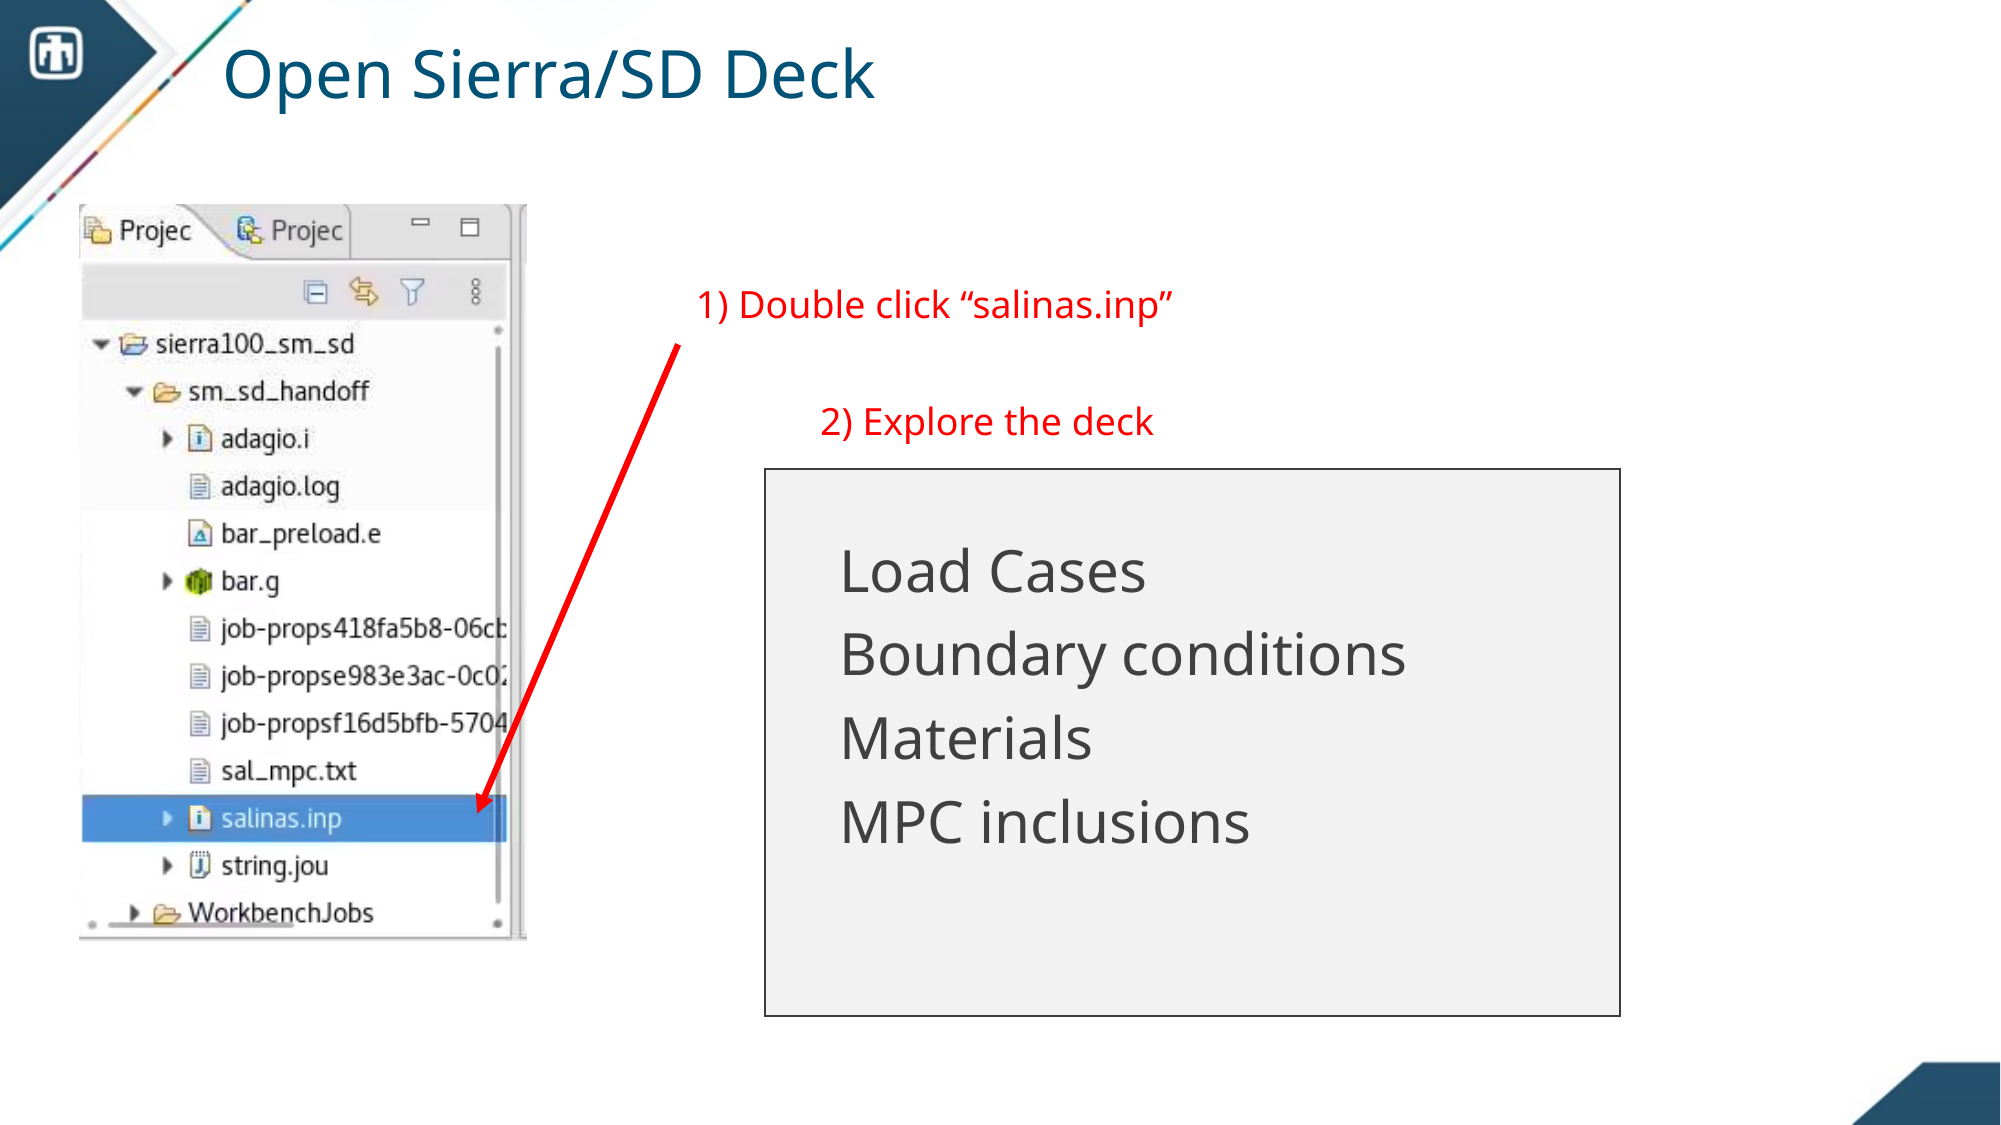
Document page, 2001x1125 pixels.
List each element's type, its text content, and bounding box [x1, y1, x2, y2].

picture [0, 0, 2001, 1125]
text_box 2) Explore the deck [805, 390, 973, 493]
text_box [764, 468, 1621, 1017]
title Open Sierra/SD Deck [222, 13, 1879, 141]
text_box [477, 344, 679, 814]
text_box 1) Double click “salinas.inp” [680, 273, 849, 377]
list Load Cases Boundary conditions Materials MPC inclusions [839, 534, 1503, 907]
